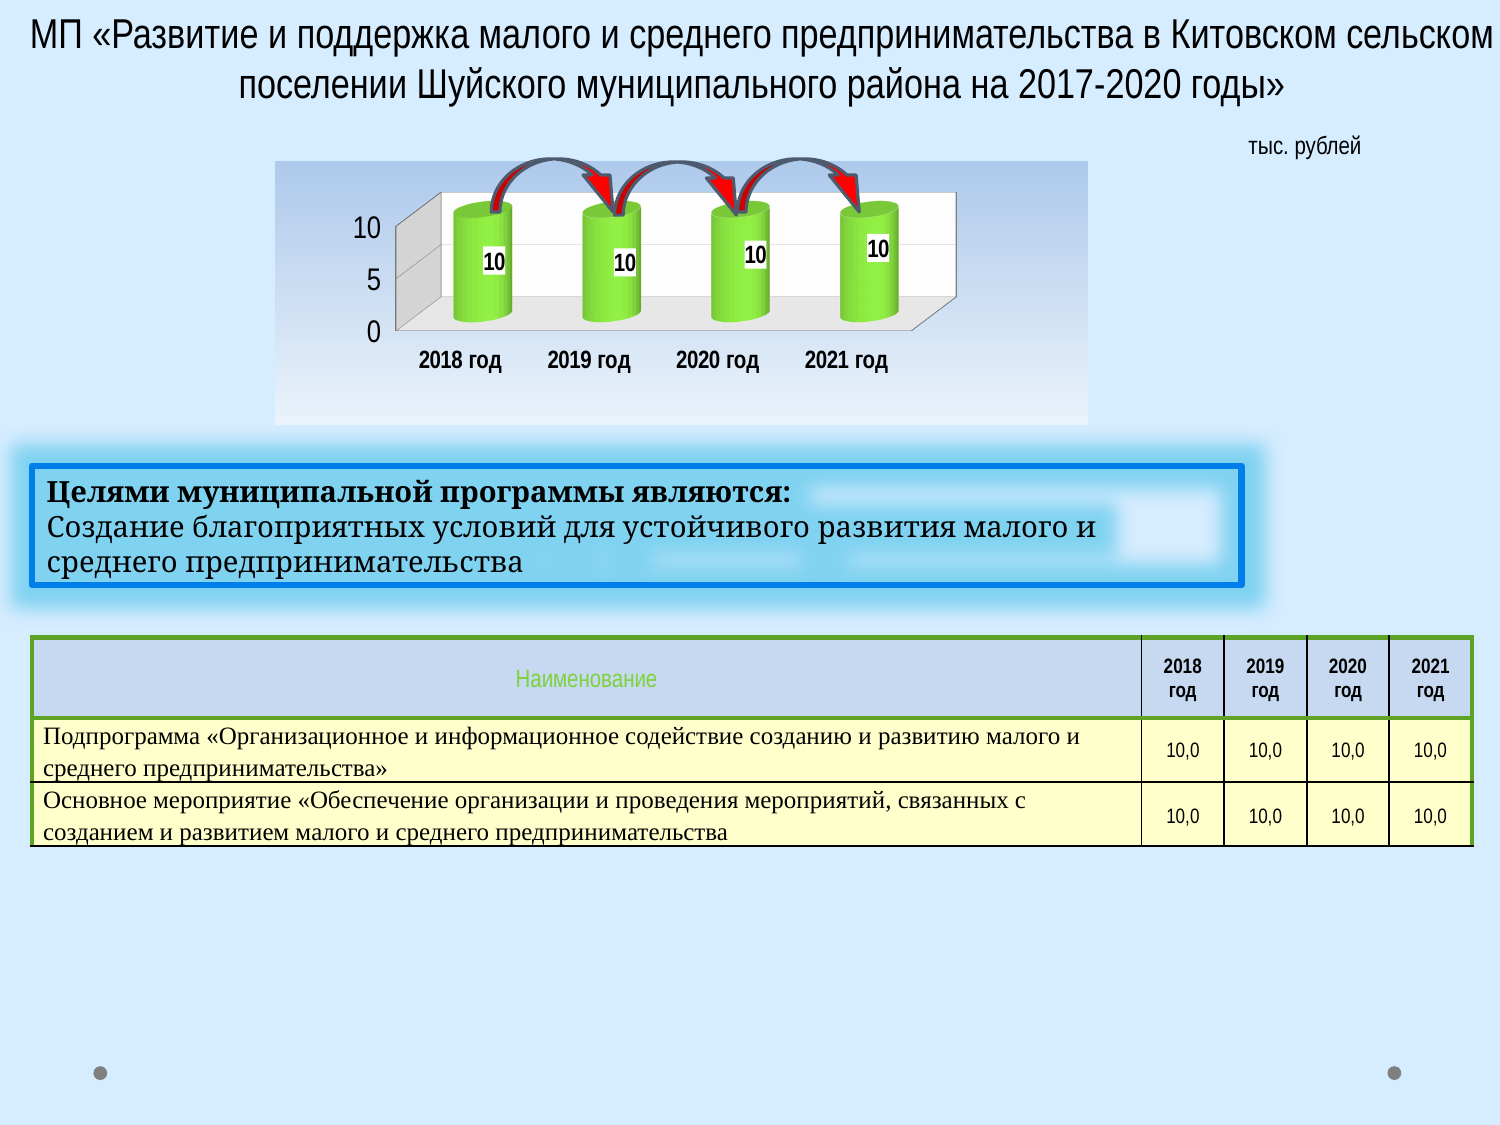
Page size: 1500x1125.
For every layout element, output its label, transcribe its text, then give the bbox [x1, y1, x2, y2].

chart [274, 161, 1088, 426]
text_box тыс. рублей [1220, 124, 1390, 164]
table_cell 10,0 [1390, 783, 1470, 845]
text_box МП «Развитие и поддержка малого и среднего предпринимательства в Китовском сельском поселении Шуйского муниципального района на 2017-2020 годы» [3, 0, 1500, 170]
table_cell 10,0 [1308, 720, 1388, 781]
text_box Целями муниципальной программы являются: Создание благоприятных условий для устойчивого развития малого и среднего предпринимательства [31, 465, 1242, 586]
table_cell 10,0 [1225, 720, 1306, 781]
table_header 2018 год [1142, 640, 1223, 716]
table_cell Основное мероприятие «Обеспечение организации и проведения мероприятий, связанных с созданием и развитием малого и среднего предпринимательства [34, 783, 1141, 845]
table_cell 10,0 [1390, 720, 1470, 781]
table_cell 10,0 [1225, 783, 1306, 845]
table_header 2021 год [1390, 640, 1470, 716]
table_cell 10,0 [1142, 720, 1223, 781]
table_cell 10,0 [1308, 783, 1388, 845]
text_box [528, 156, 580, 160]
text_box [775, 156, 826, 160]
table_header 2020 год [1308, 640, 1388, 716]
table_header 2019 год [1225, 640, 1306, 716]
table_cell Подпрограмма «Организационное и информационное содействие созданию и развитию малого и среднего предпринимательства» [34, 720, 1141, 781]
table_header Наименование [34, 640, 1141, 716]
table_cell 10,0 [1142, 783, 1223, 845]
